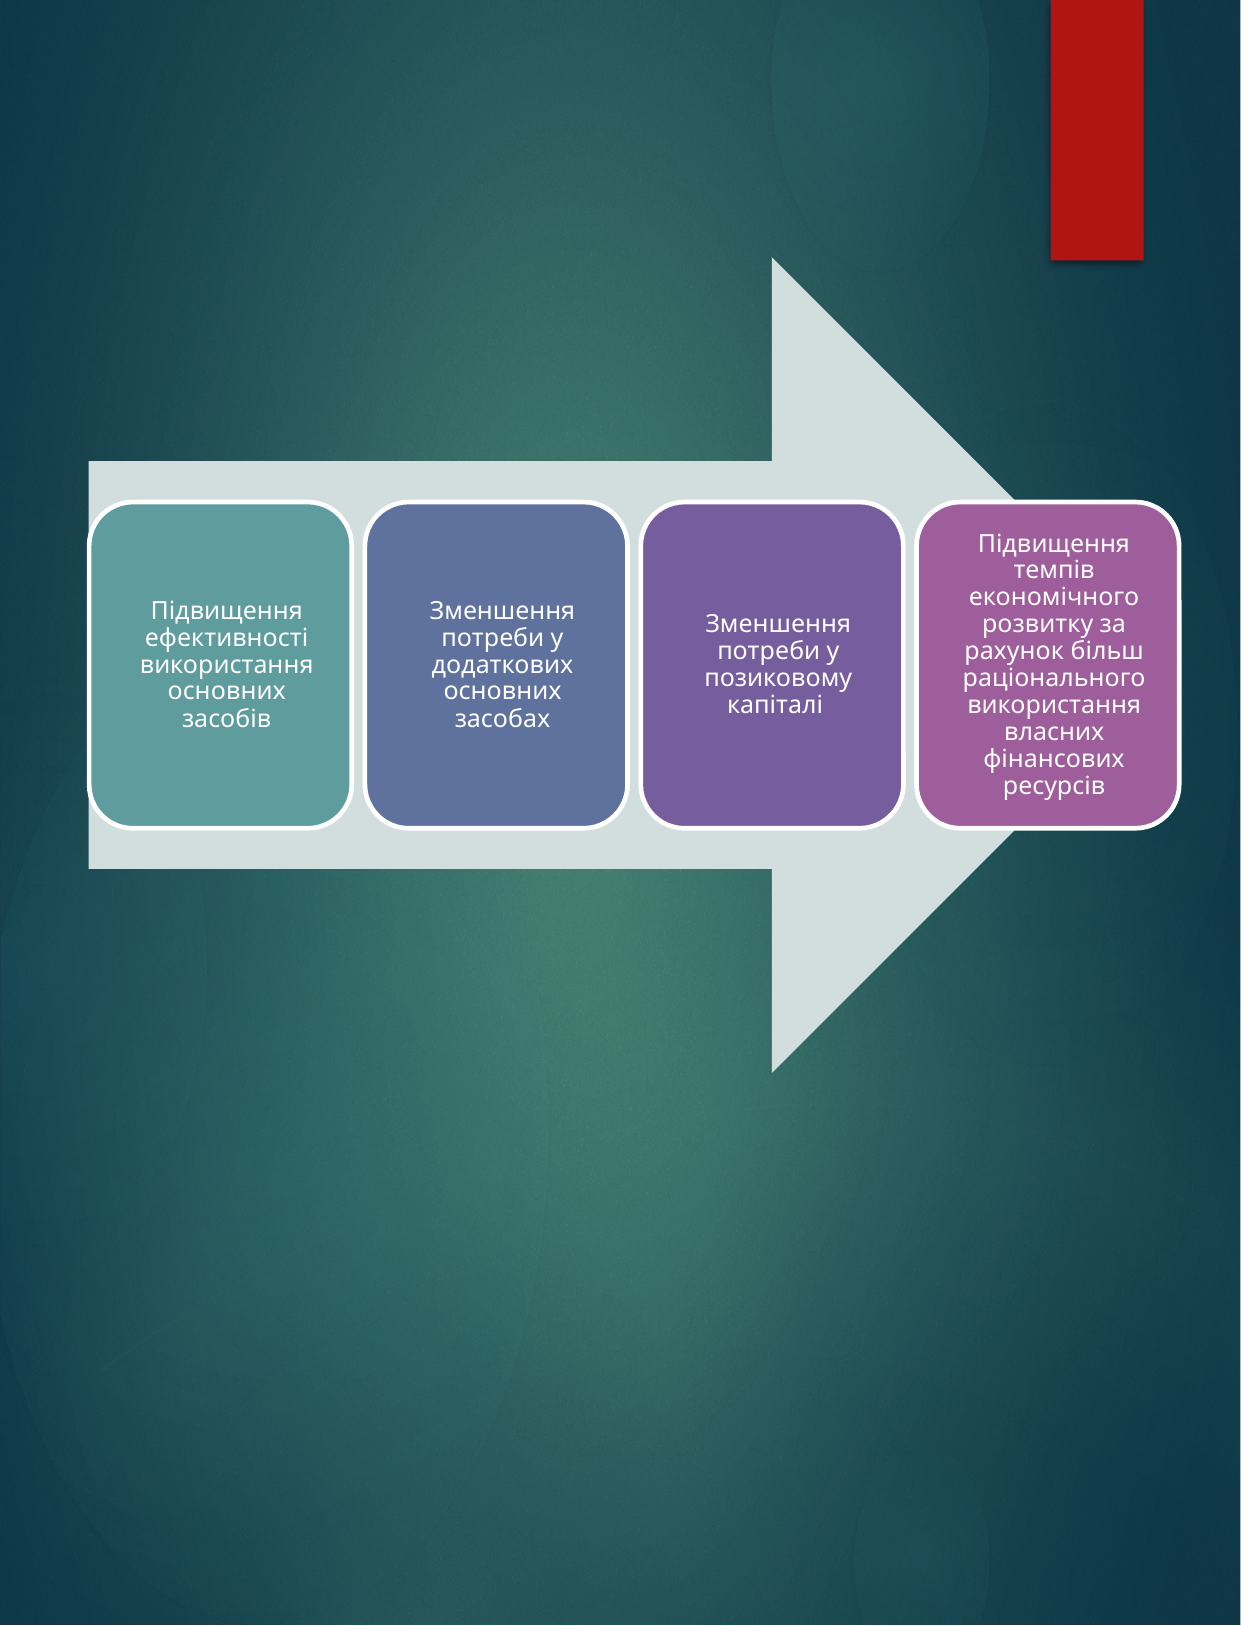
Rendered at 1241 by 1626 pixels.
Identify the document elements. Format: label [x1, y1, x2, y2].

text_box [88, 256, 1181, 1074]
